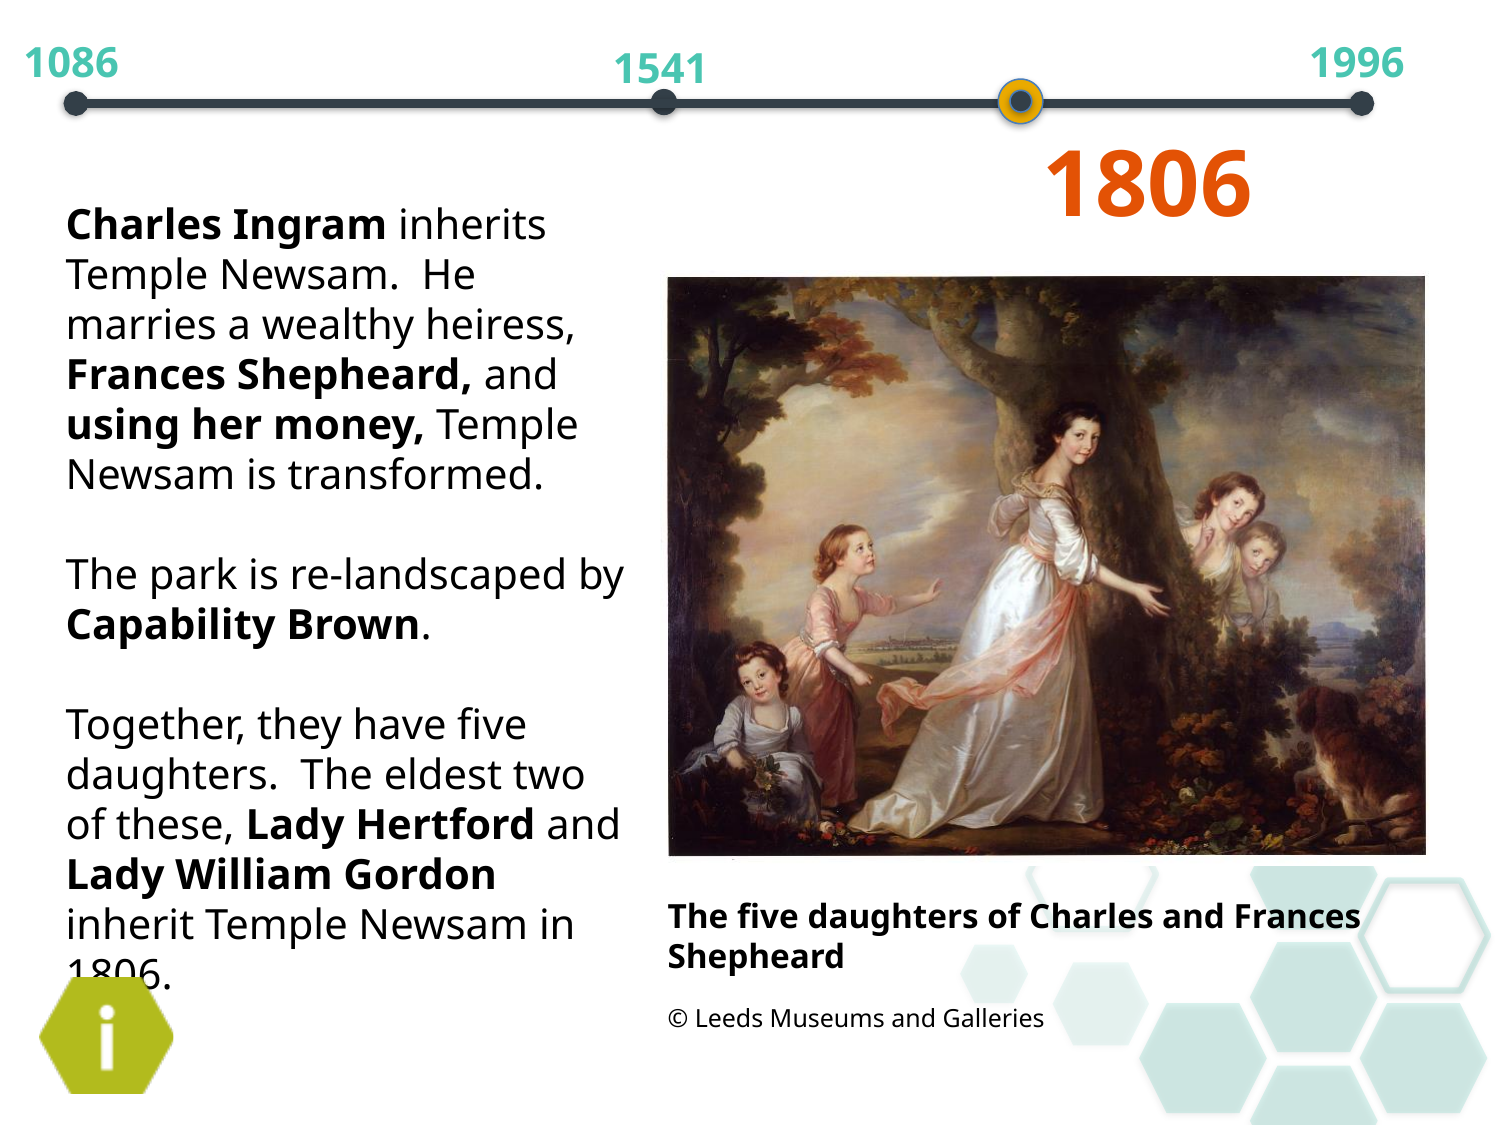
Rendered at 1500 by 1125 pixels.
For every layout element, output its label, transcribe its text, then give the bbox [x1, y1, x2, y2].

text_box 1086 [23, 36, 130, 87]
picture [38, 977, 174, 1094]
text_box Charles Ingram inherits Temple Newsam. He marries a wealthy heiress, Frances Shepheard, and using her money, Temple Newsam is transformed. The park is re-landscaped by Capability Brown. Together, they have five daughters. The eldest two of these, Lady Hertford and Lady William Gordon inherit Temple Newsam in 1806. [65, 197, 627, 1125]
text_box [959, 655, 1489, 1125]
text_box 1806 [1042, 124, 1254, 235]
picture [660, 270, 1435, 867]
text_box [612, 41, 720, 102]
text_box The five daughters of Charles and Frances Shepheard © Leeds Museums and Galleries [652, 887, 954, 1085]
text_box 1996 [1308, 36, 1416, 87]
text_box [998, 78, 1044, 124]
